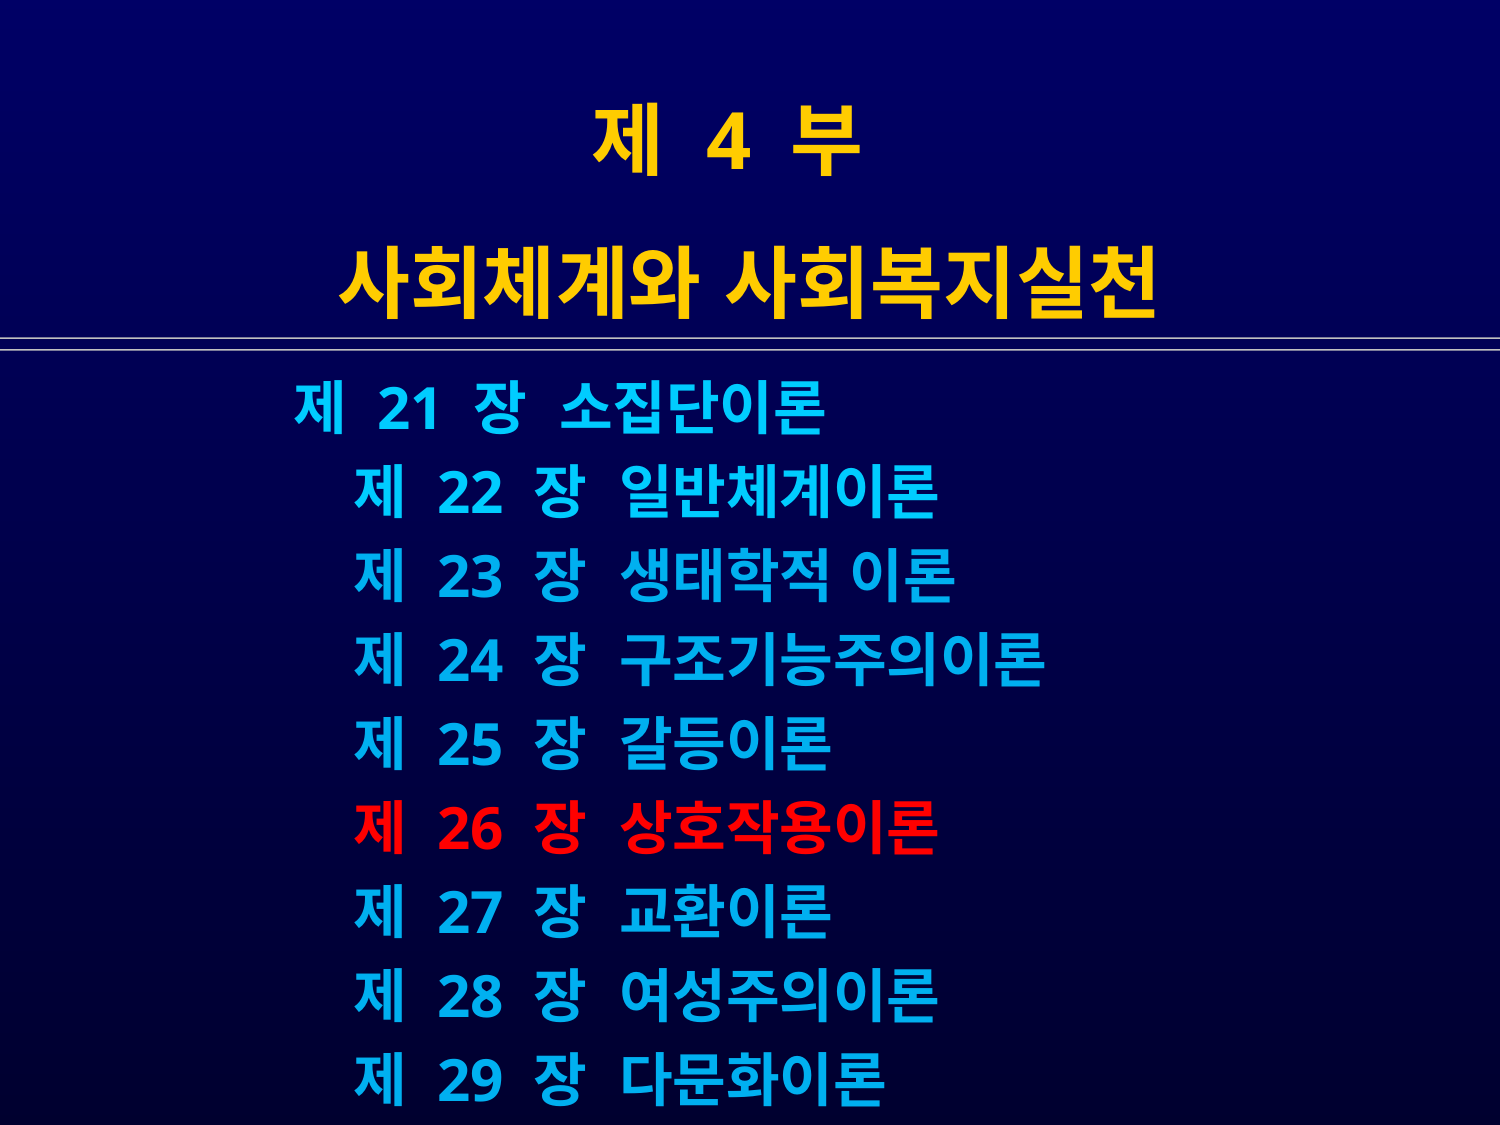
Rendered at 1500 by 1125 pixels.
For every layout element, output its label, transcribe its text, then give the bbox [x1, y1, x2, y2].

title 제 4 부 사회체계와 사회복지실천 [0, 33, 1500, 338]
text_box 제 21 장 소집단이론 제 22 장 일반체계이론 제 23 장 생태학적 이론 제 24 장 구조기능주의이론 제 25 장 갈등이론 제 26 장 상호작용이론 제 27 장 교환이론 제 28 장 여성주의이론 제 29 장 다문화이론 [0, 350, 1500, 1121]
